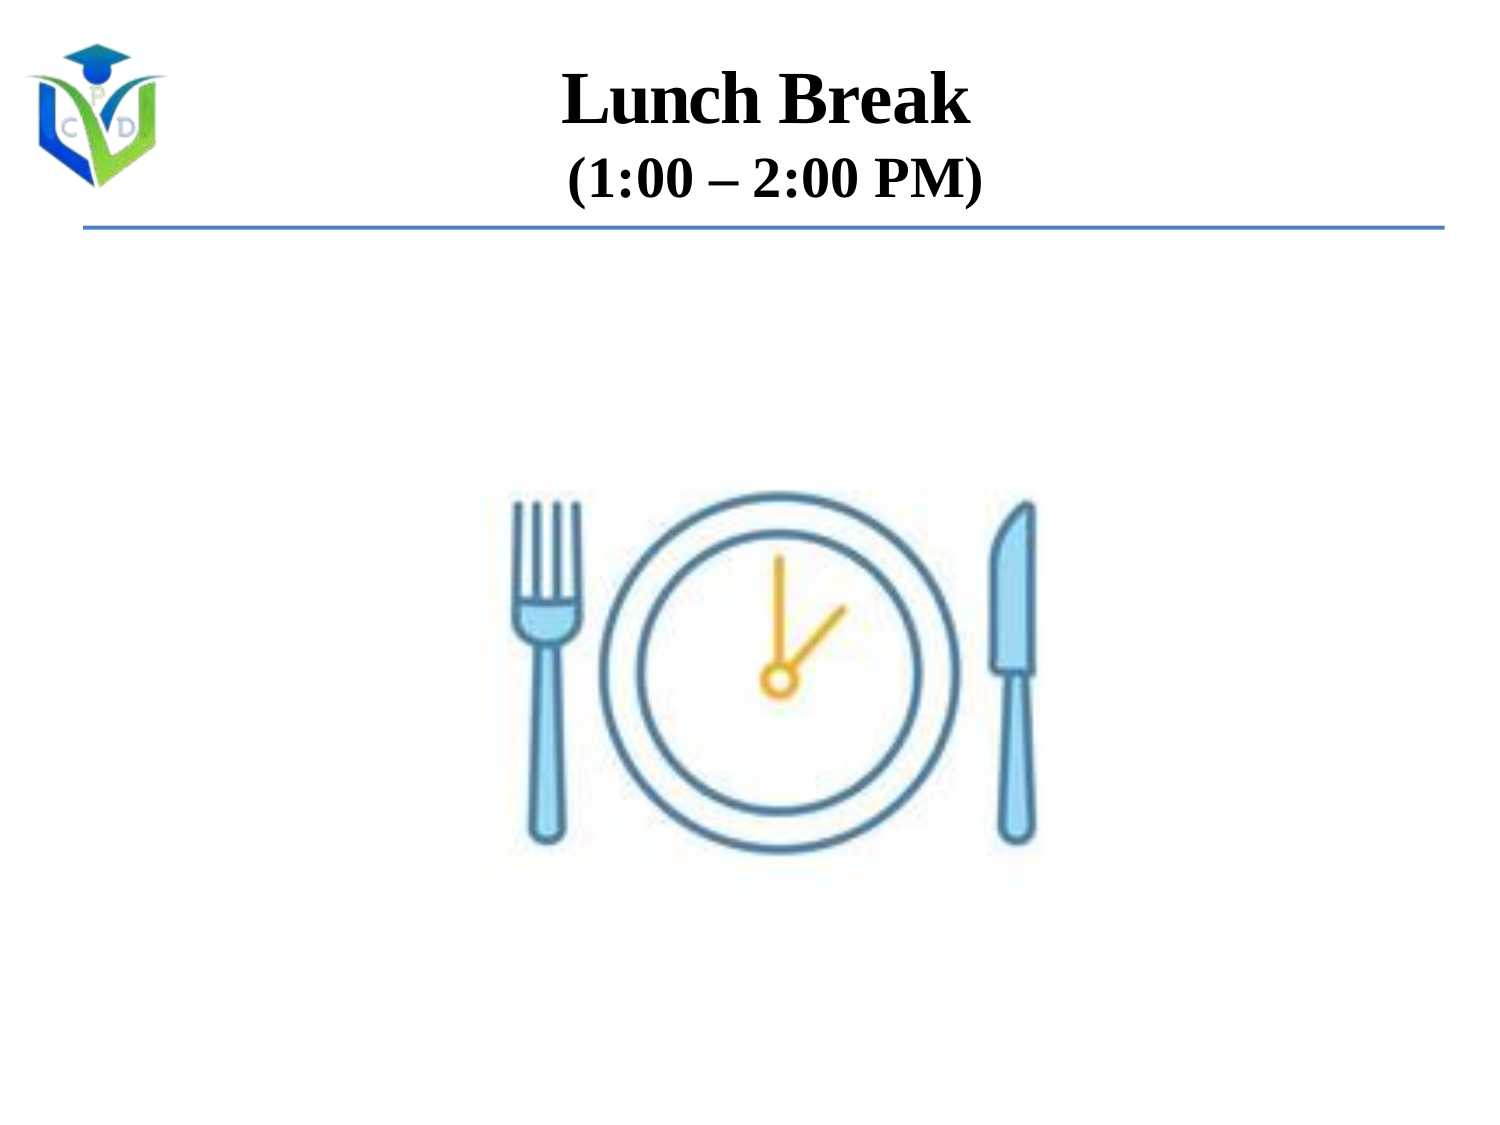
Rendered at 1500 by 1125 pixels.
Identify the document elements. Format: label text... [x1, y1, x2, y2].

title Lunch Break (1:00 – 2:00 PM) [125, 32, 1426, 223]
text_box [81, 227, 1445, 286]
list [424, 324, 1126, 1026]
picture [24, 42, 171, 188]
